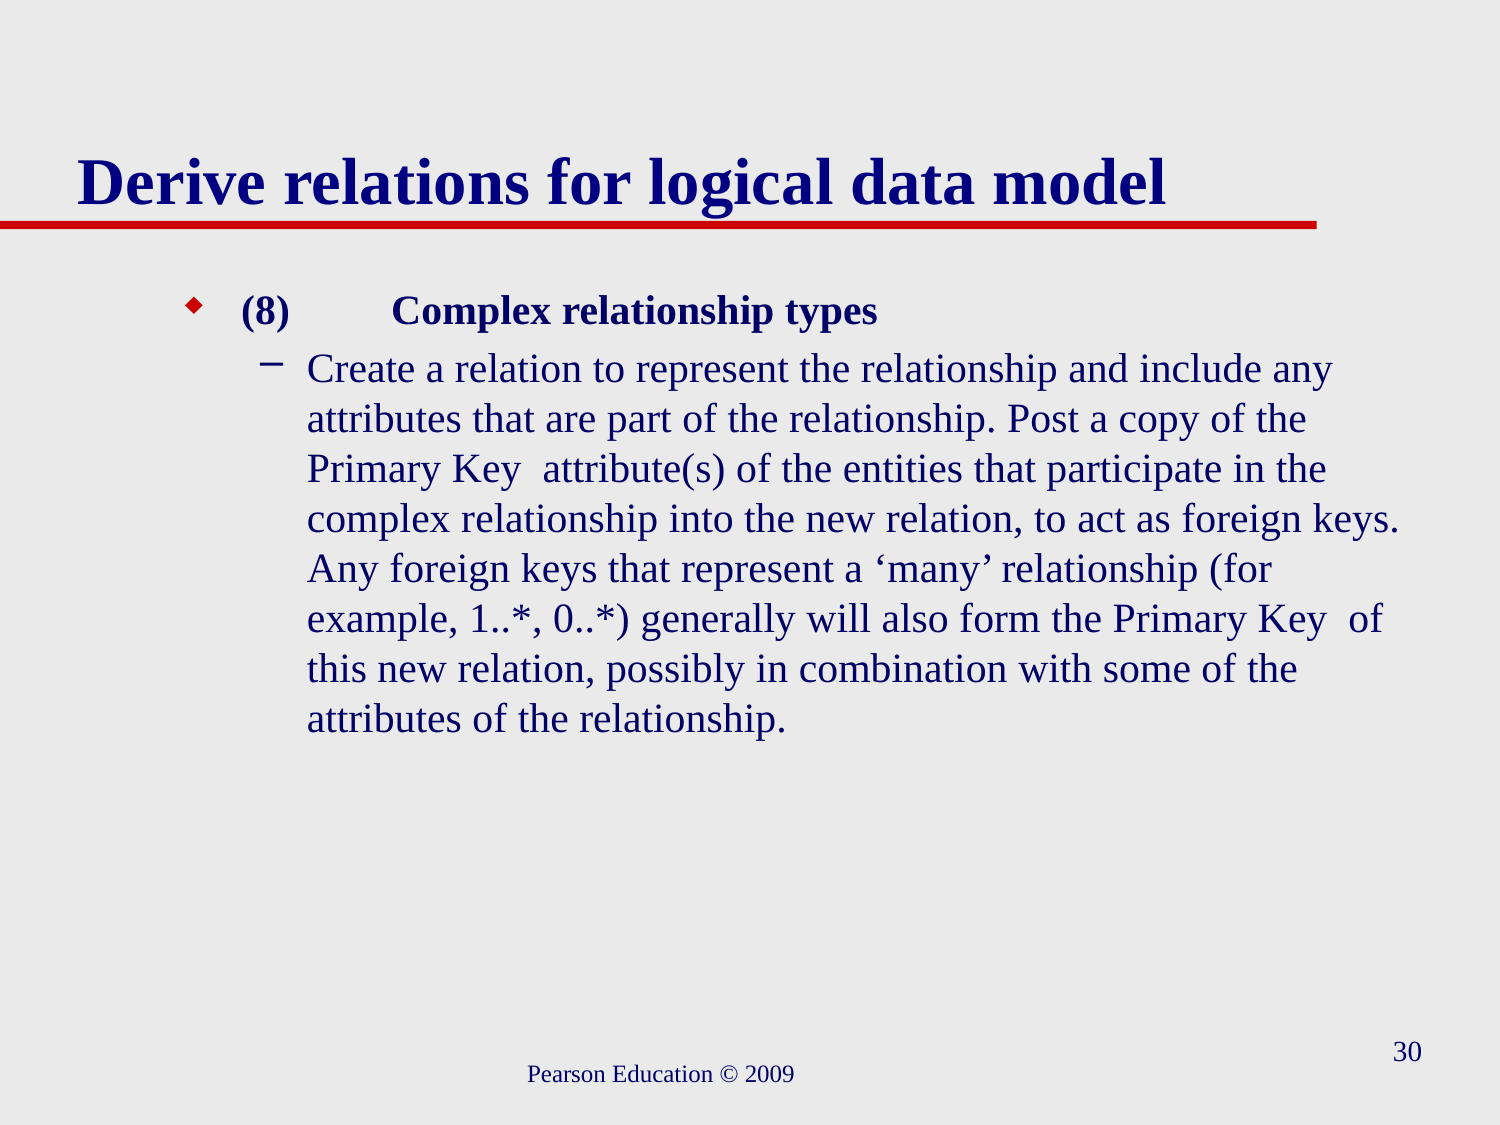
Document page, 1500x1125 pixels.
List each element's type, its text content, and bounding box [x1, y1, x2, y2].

title Derive relations for logical data model [62, 43, 1338, 226]
text_box Pearson Education © 2009 [512, 1050, 1038, 1095]
slide_number 30 [1124, 1012, 1438, 1088]
list (8) Complex relationship types Create a relation to represent the relationship and include any attributes that are part of the relationship. Post a copy of the Primary Key attribute(s) of the entities that participate in the complex relationship into the new relation, to act as foreign keys. Any foreign keys that represent a ‘many’ relationship (for example, 1..*, 0..*) generally will also form the Primary Key of this new relation, possibly in combination with some of the attributes of the relationship. [169, 274, 1438, 951]
